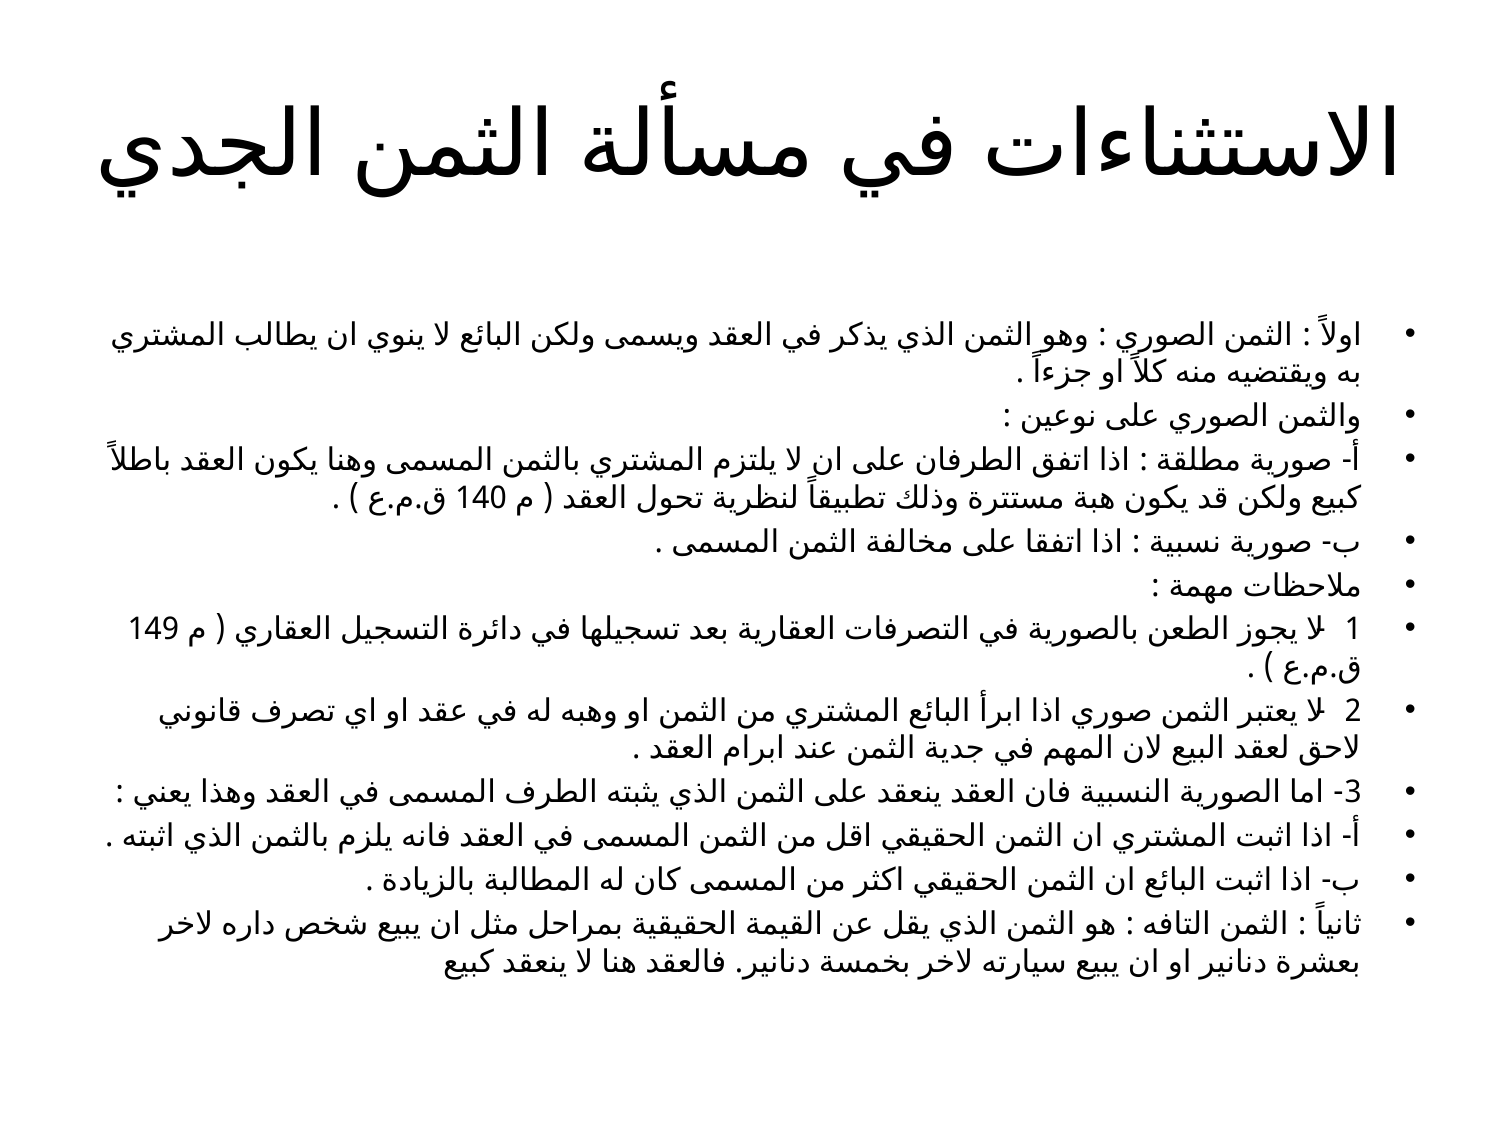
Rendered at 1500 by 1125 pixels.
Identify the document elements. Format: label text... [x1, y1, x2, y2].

list اولاً : الثمن الصوري : وهو الثمن الذي يذكر في العقد ويسمى ولكن البائع لا ينوي ان يطالب المشتري به ويقتضيه منه كلاً او جزءاً . والثمن الصوري على نوعين : أ‌- صورية مطلقة : اذا اتفق الطرفان على ان لا يلتزم المشتري بالثمن المسمى وهنا يكون العقد باطلاً كبيع ولكن قد يكون هبة مستترة وذلك تطبيقاً لنظرية تحول العقد ( م 140 ق.م.ع ) . ب‌- صورية نسبية : اذا اتفقا على مخالفة الثمن المسمى . ملاحظات مهمة : 1- لا يجوز الطعن بالصورية في التصرفات العقارية بعد تسجيلها في دائرة التسجيل العقاري ( م 149 ق.م.ع ) . 2- لا يعتبر الثمن صوري اذا ابرأ البائع المشتري من الثمن او وهبه له في عقد او اي تصرف قانوني لاحق لعقد البيع لان المهم في جدية الثمن عند ابرام العقد . 3- اما الصورية النسبية فان العقد ينعقد على الثمن الذي يثبته الطرف المسمى في العقد وهذا يعني : أ‌- اذا اثبت المشتري ان الثمن الحقيقي اقل من الثمن المسمى في العقد فانه يلزم بالثمن الذي اثبته . ب‌- اذا اثبت البائع ان الثمن الحقيقي اكثر من المسمى كان له المطالبة بالزيادة . ثانياً : الثمن التافه : هو الثمن الذي يقل عن القيمة الحقيقية بمراحل مثل ان يبيع شخص داره لاخر بعشرة دنانير او ان يبيع سيارته لاخر بخمسة دنانير. فالعقد هنا لا ينعقد كبيع [75, 262, 1425, 1005]
title الاستثناءات في مسألة الثمن الجدي [75, 45, 1425, 233]
